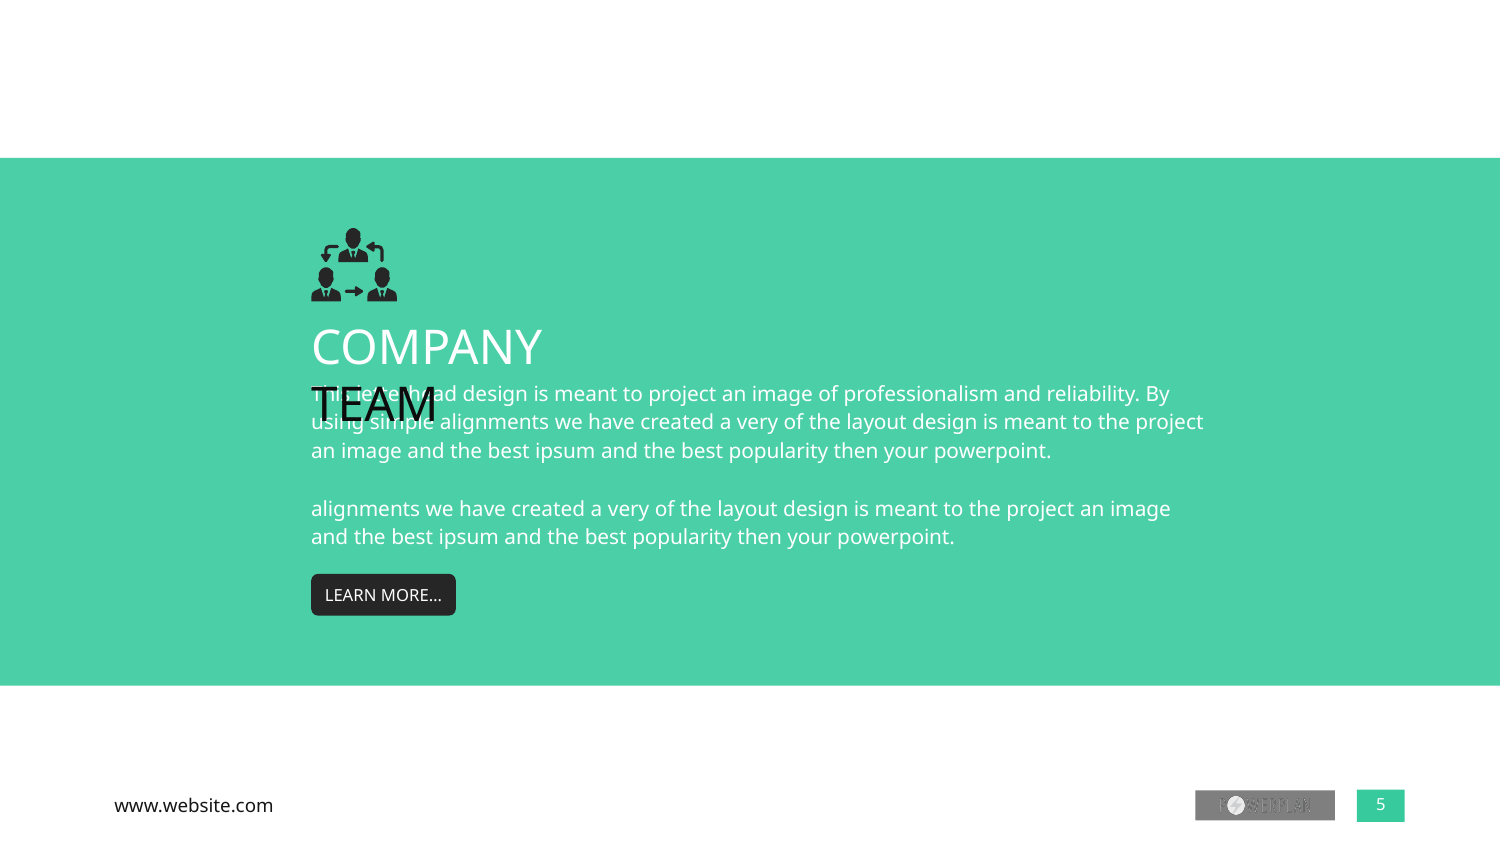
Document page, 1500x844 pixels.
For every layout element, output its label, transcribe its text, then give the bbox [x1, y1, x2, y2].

picture [1220, 796, 1310, 815]
text_box This letterhead design is meant to project an image of professionalism and reliability. By using simple alignments we have created a very of the layout design is meant to the project an image and the best ipsum and the best popularity then your powerpoint. alignments we have created a very of the layout design is meant to the project an image and the best ipsum and the best popularity then your powerpoint. [311, 384, 1204, 542]
text_box [0, 157, 1500, 686]
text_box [303, 573, 464, 616]
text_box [310, 227, 398, 302]
text_box COMPANY TEAM [299, 310, 691, 379]
slide_number www.website.com [103, 782, 293, 827]
slide_number ‹#› [1356, 789, 1405, 822]
